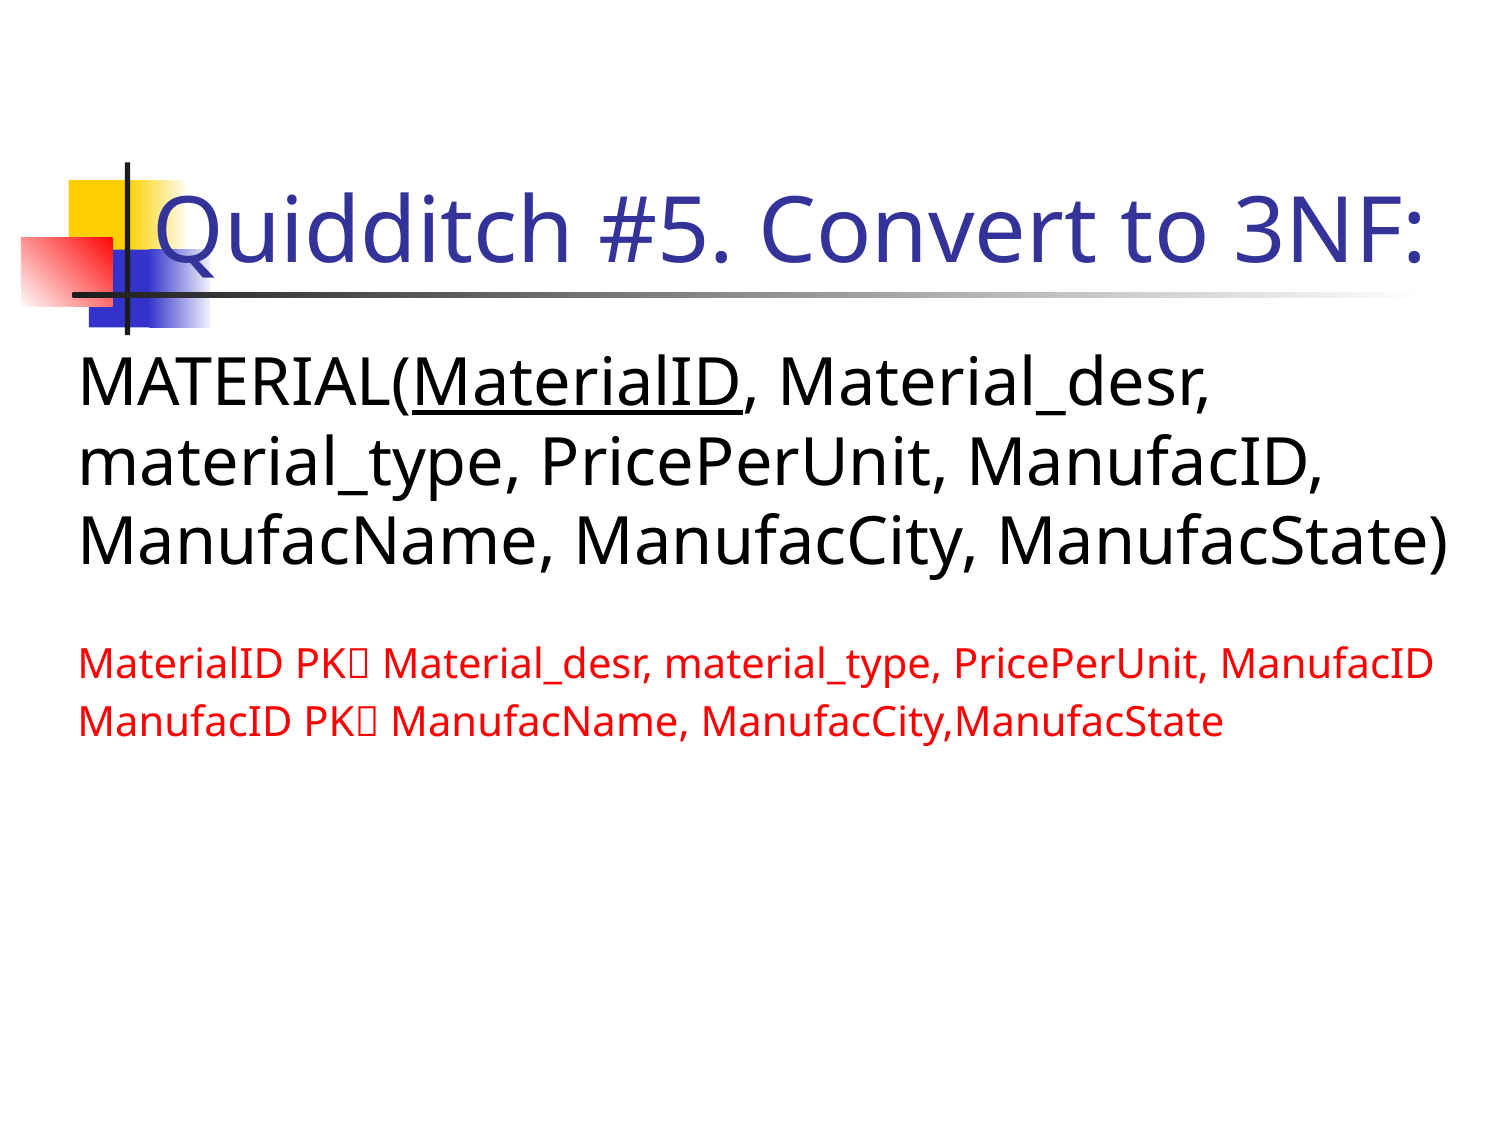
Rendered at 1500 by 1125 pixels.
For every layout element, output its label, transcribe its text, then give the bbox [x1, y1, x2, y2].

title Quidditch #5. Convert to 3NF: [137, 101, 1500, 289]
list MATERIAL(MaterialID, Material_desr, material_type, PricePerUnit, ManufacID, ManufacName, ManufacCity, ManufacState) MaterialID PK Material_desr, material_type, PricePerUnit, ManufacID ManufacID PK ManufacName, ManufacCity,ManufacState [62, 331, 1500, 1006]
